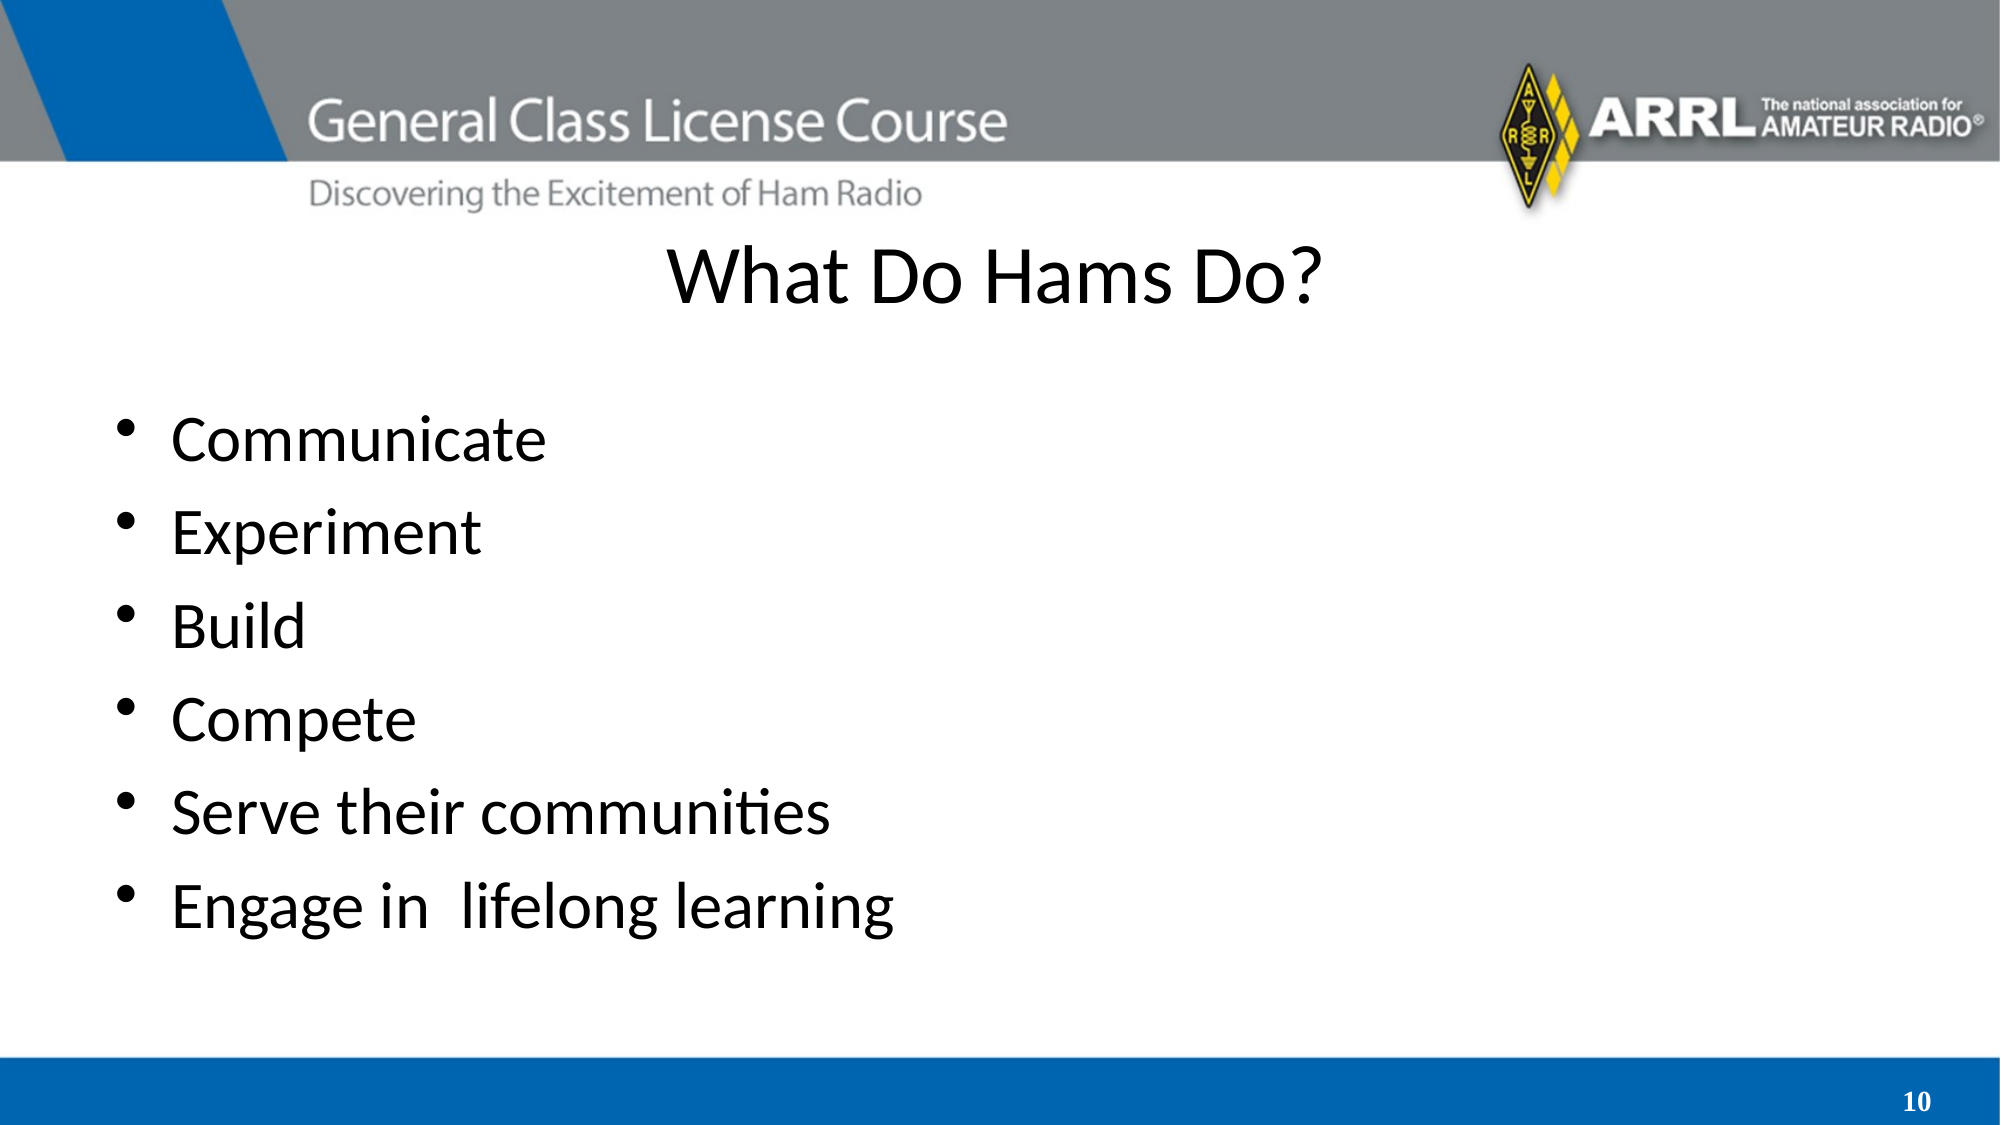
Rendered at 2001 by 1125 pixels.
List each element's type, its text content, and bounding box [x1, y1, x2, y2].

picture [0, 0, 2001, 1125]
title What Do Hams Do? [96, 212, 1897, 356]
list Communicate Experiment Build Compete Serve their communities Engage in lifelong learning [99, 387, 1900, 1075]
